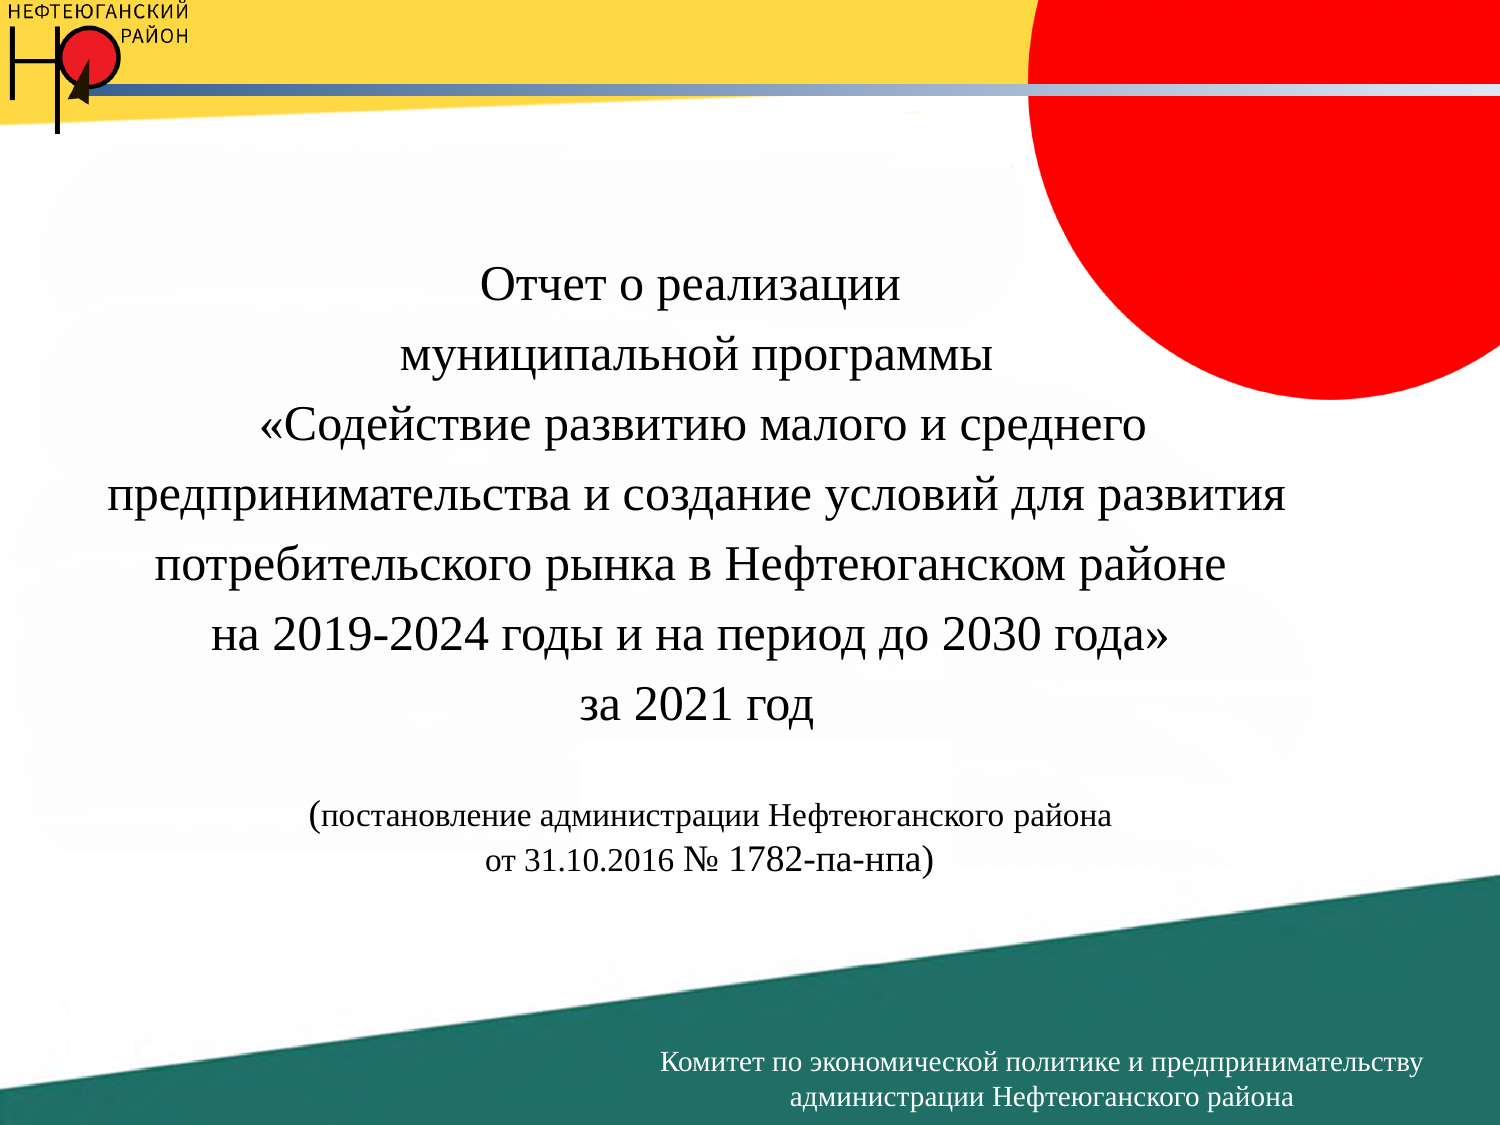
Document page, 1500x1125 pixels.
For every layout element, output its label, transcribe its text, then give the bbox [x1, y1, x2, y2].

picture [0, 0, 1500, 1125]
text_box [191, 84, 1500, 96]
title Отчет о реализации муниципальной программы «Содействие развитию малого и среднего предпринимательства и создание условий для развития потребительского рынка в Нефтеюганском районе на 2019-2024 годы и на период до 2030 года» за 2021 год [29, 149, 1365, 738]
